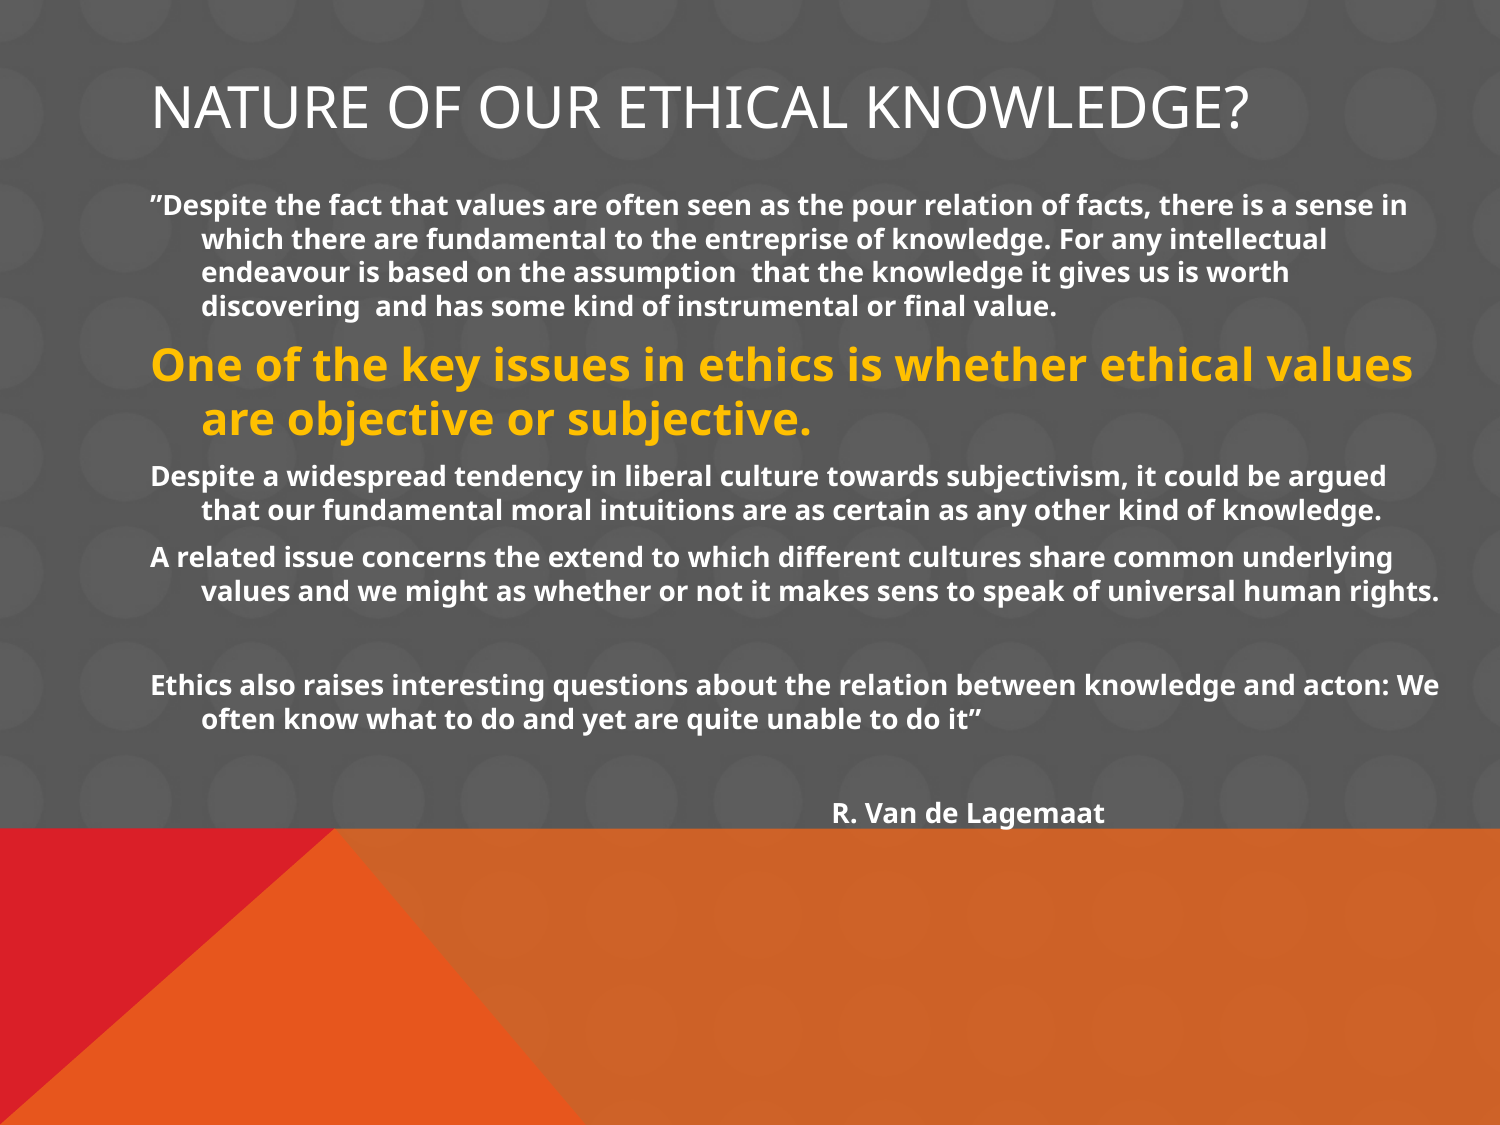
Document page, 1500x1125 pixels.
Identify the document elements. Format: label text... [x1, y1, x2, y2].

title Nature of our ethical knowledge? [135, 60, 1369, 150]
list ”Despite the fact that values are often seen as the pour relation of facts, there is a sense in which there are fundamental to the entreprise of knowledge. For any intellectual endeavour is based on the assumption that the knowledge it gives us is worth discovering and has some kind of instrumental or final value. One of the key issues in ethics is whether ethical values are objective or subjective. Despite a widespread tendency in liberal culture towards subjectivism, it could be argued that our fundamental moral intuitions are as certain as any other kind of knowledge. A related issue concerns the extend to which different cultures share common underlying values and we might as whether or not it makes sens to speak of universal human rights. Ethics also raises interesting questions about the relation between knowledge and acton: We often know what to do and yet are quite unable to do it” R. Van de Lagemaat [135, 180, 1463, 875]
